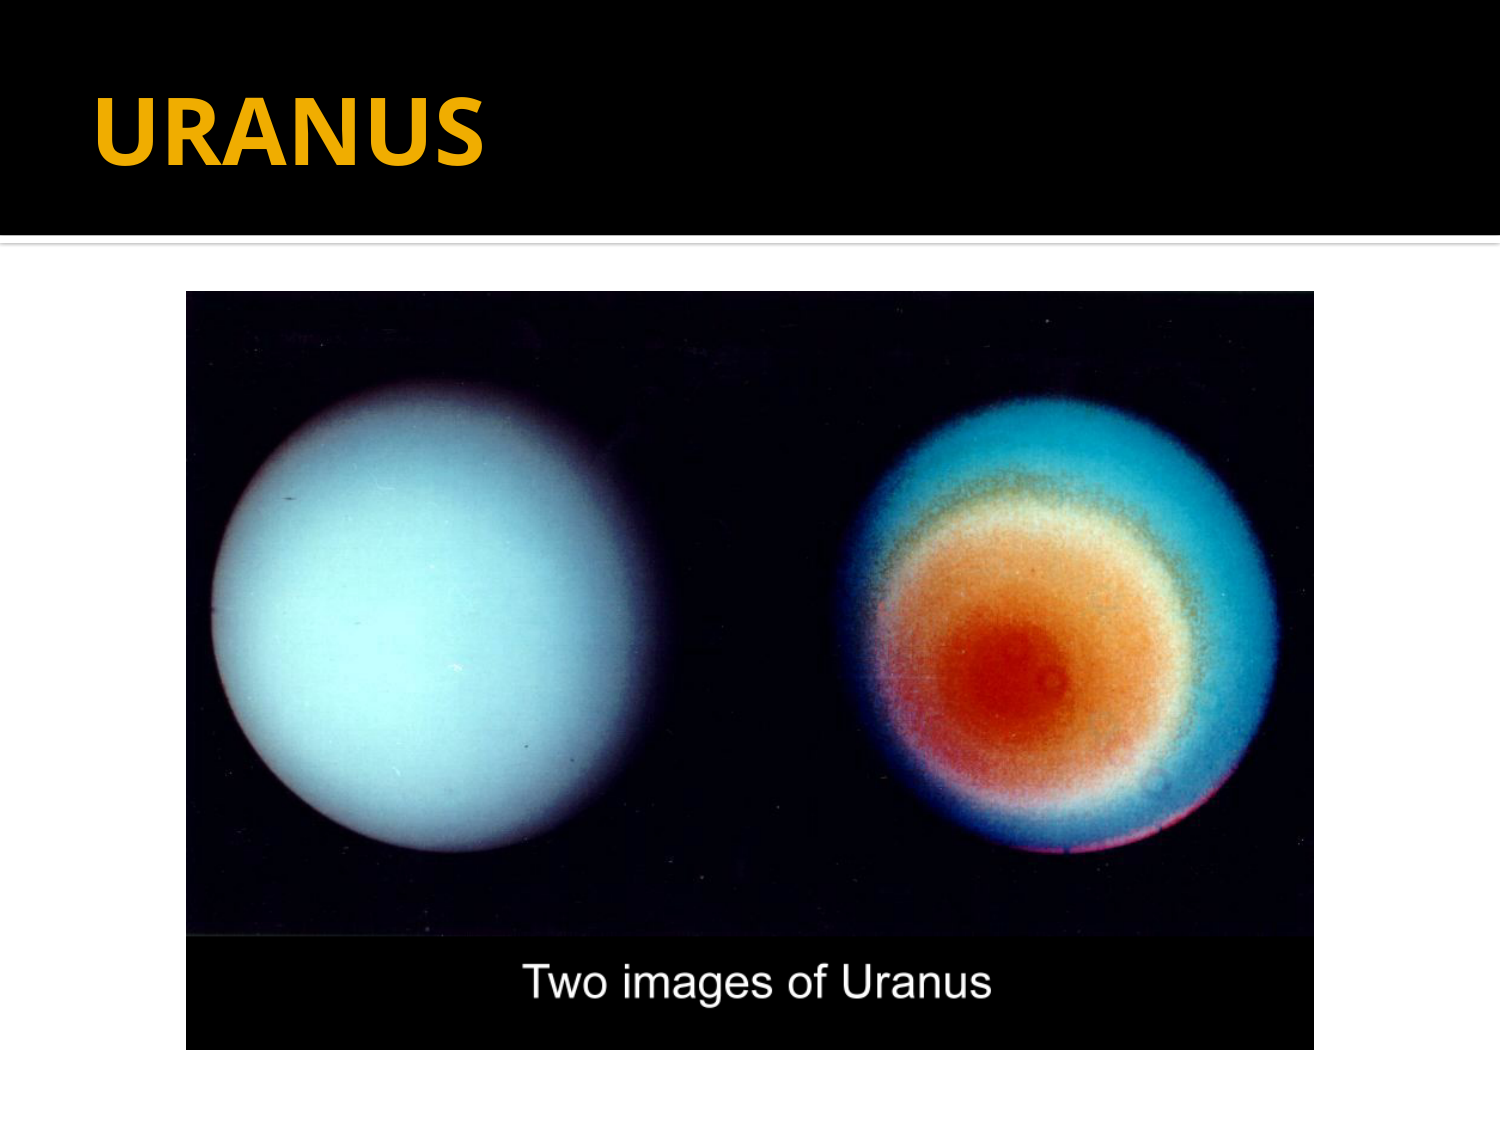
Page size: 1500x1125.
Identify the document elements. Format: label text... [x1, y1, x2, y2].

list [186, 291, 1314, 1050]
title URANUS [75, 25, 1425, 231]
